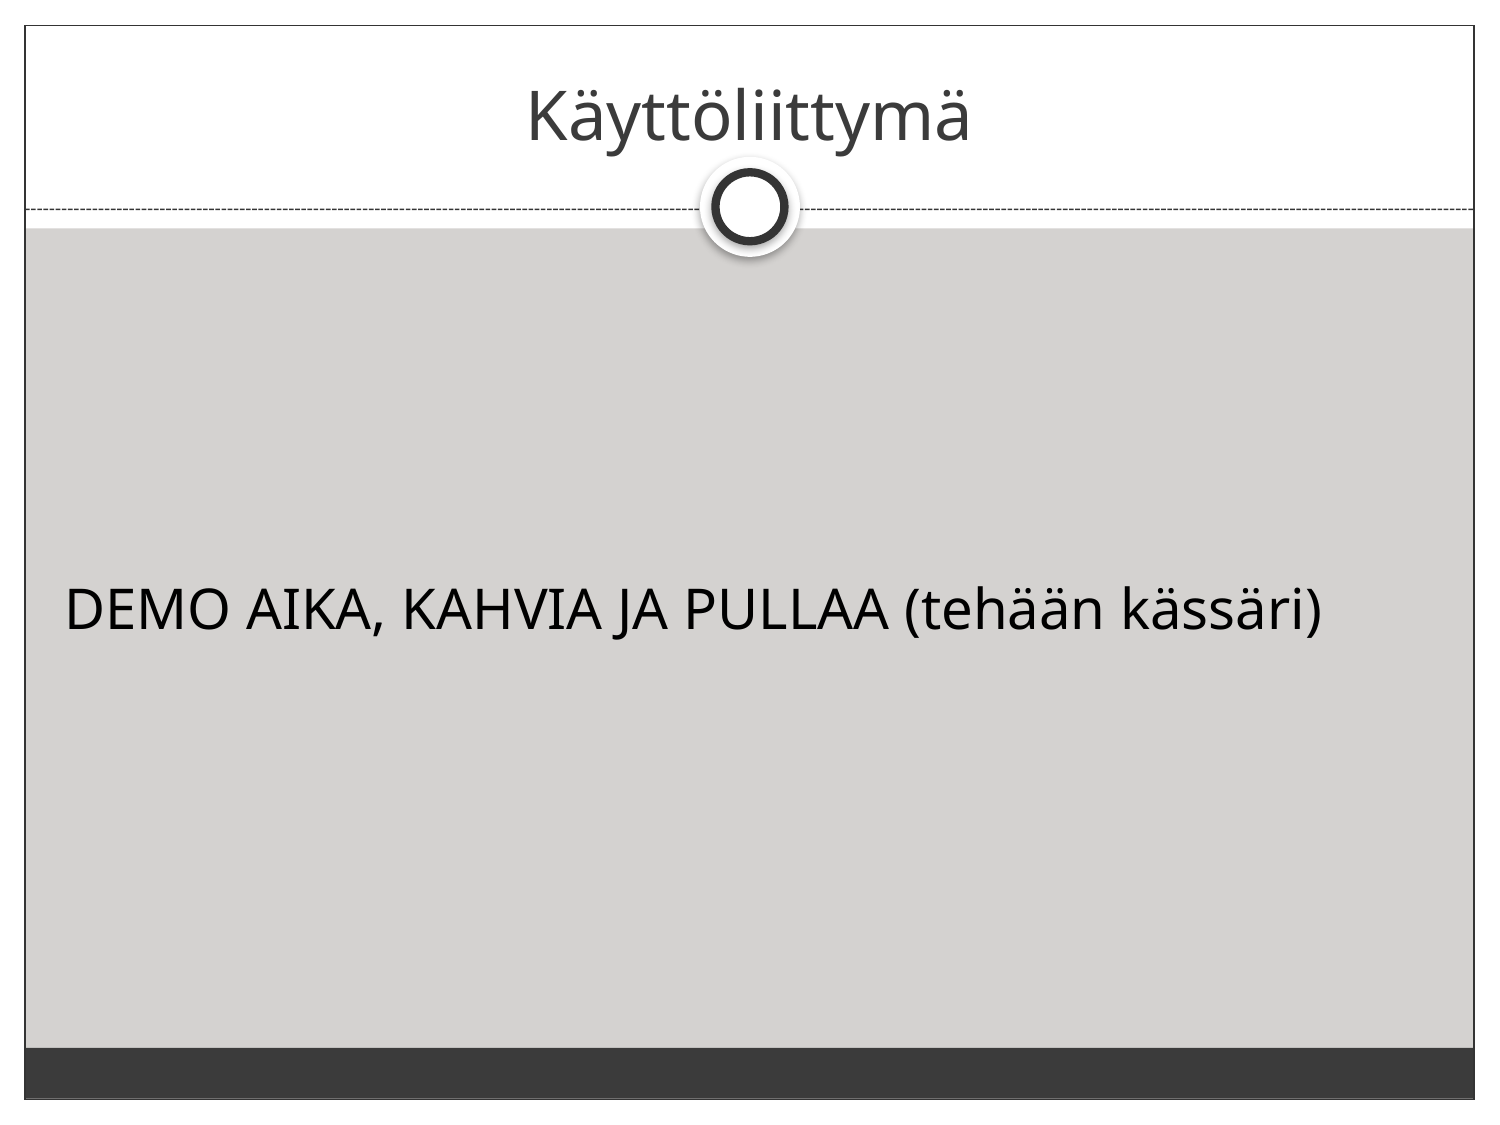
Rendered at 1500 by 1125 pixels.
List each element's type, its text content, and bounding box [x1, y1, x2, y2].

list DEMO AIKA, KAHVIA JA PULLAA (tehään kässäri) [49, 250, 1445, 1001]
title Käyttöliittymä [49, 37, 1450, 162]
